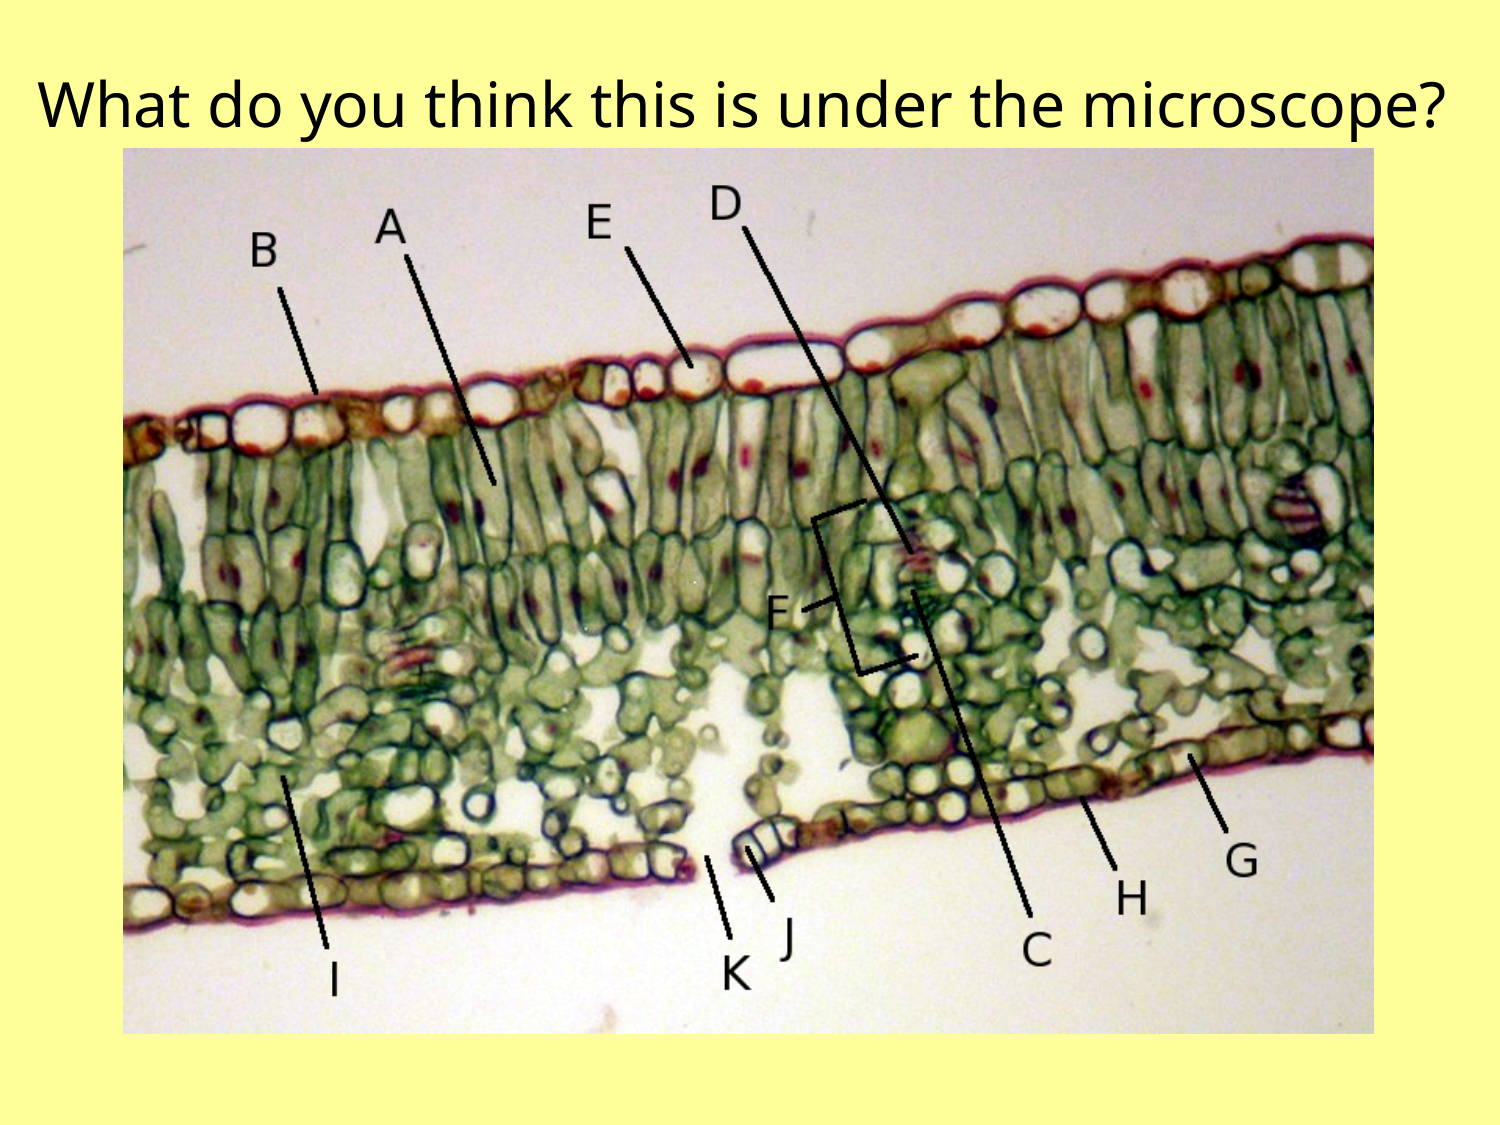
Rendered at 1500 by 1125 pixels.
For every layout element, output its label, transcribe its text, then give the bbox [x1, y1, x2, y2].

picture [123, 148, 1375, 1034]
text_box What do you think this is under the microscope? [22, 58, 1476, 148]
